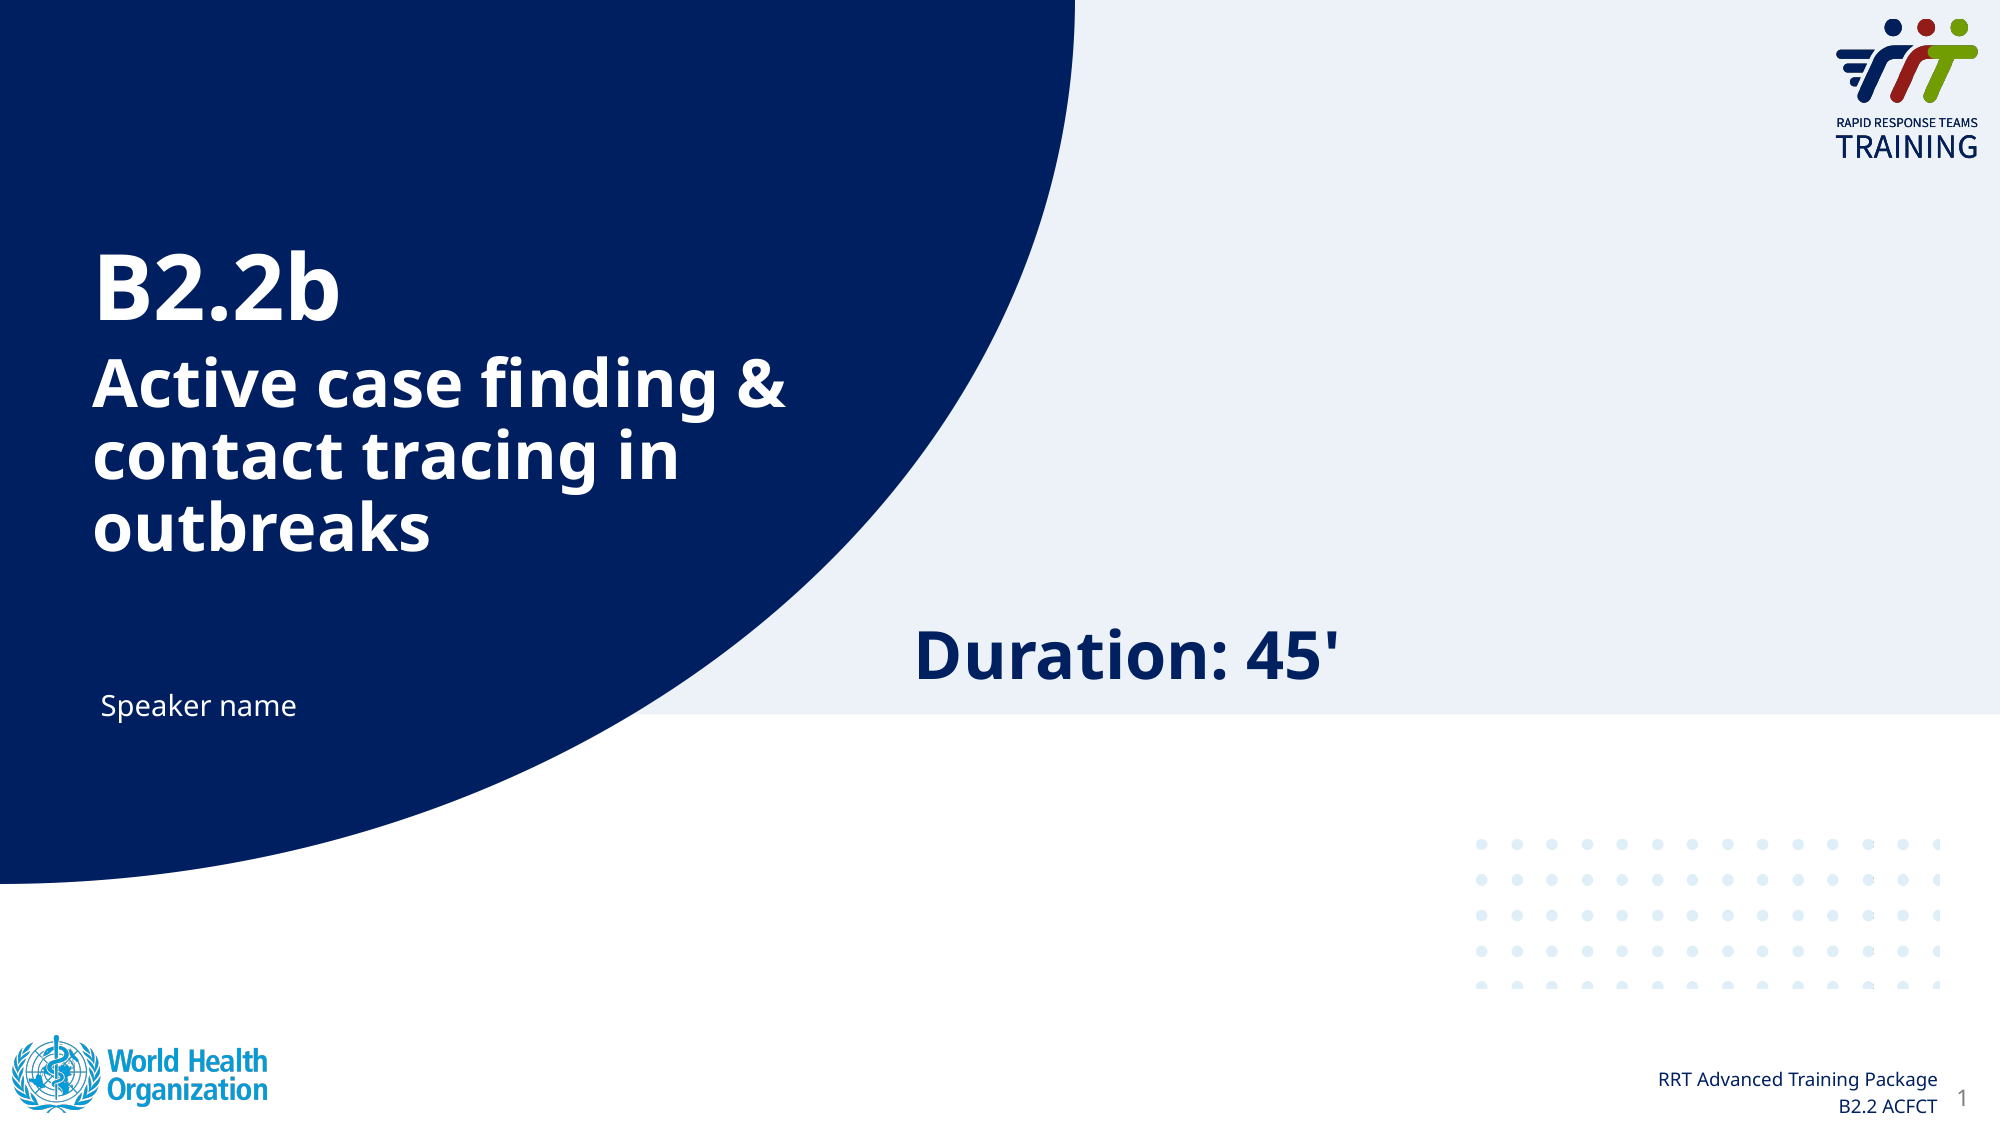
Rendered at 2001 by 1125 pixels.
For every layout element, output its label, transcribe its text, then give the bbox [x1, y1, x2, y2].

picture [0, 0, 1075, 884]
picture [1476, 839, 1940, 989]
text_box Speaker name [93, 680, 476, 730]
title Active case finding & contact tracing in outbreaks [84, 346, 822, 657]
picture [1835, 19, 1978, 167]
picture [12, 1035, 267, 1113]
picture [12, 1083, 48, 1113]
list Duration: 45' [905, 614, 1879, 724]
text_box B2.2b [84, 221, 1071, 346]
picture [58, 1050, 64, 1058]
